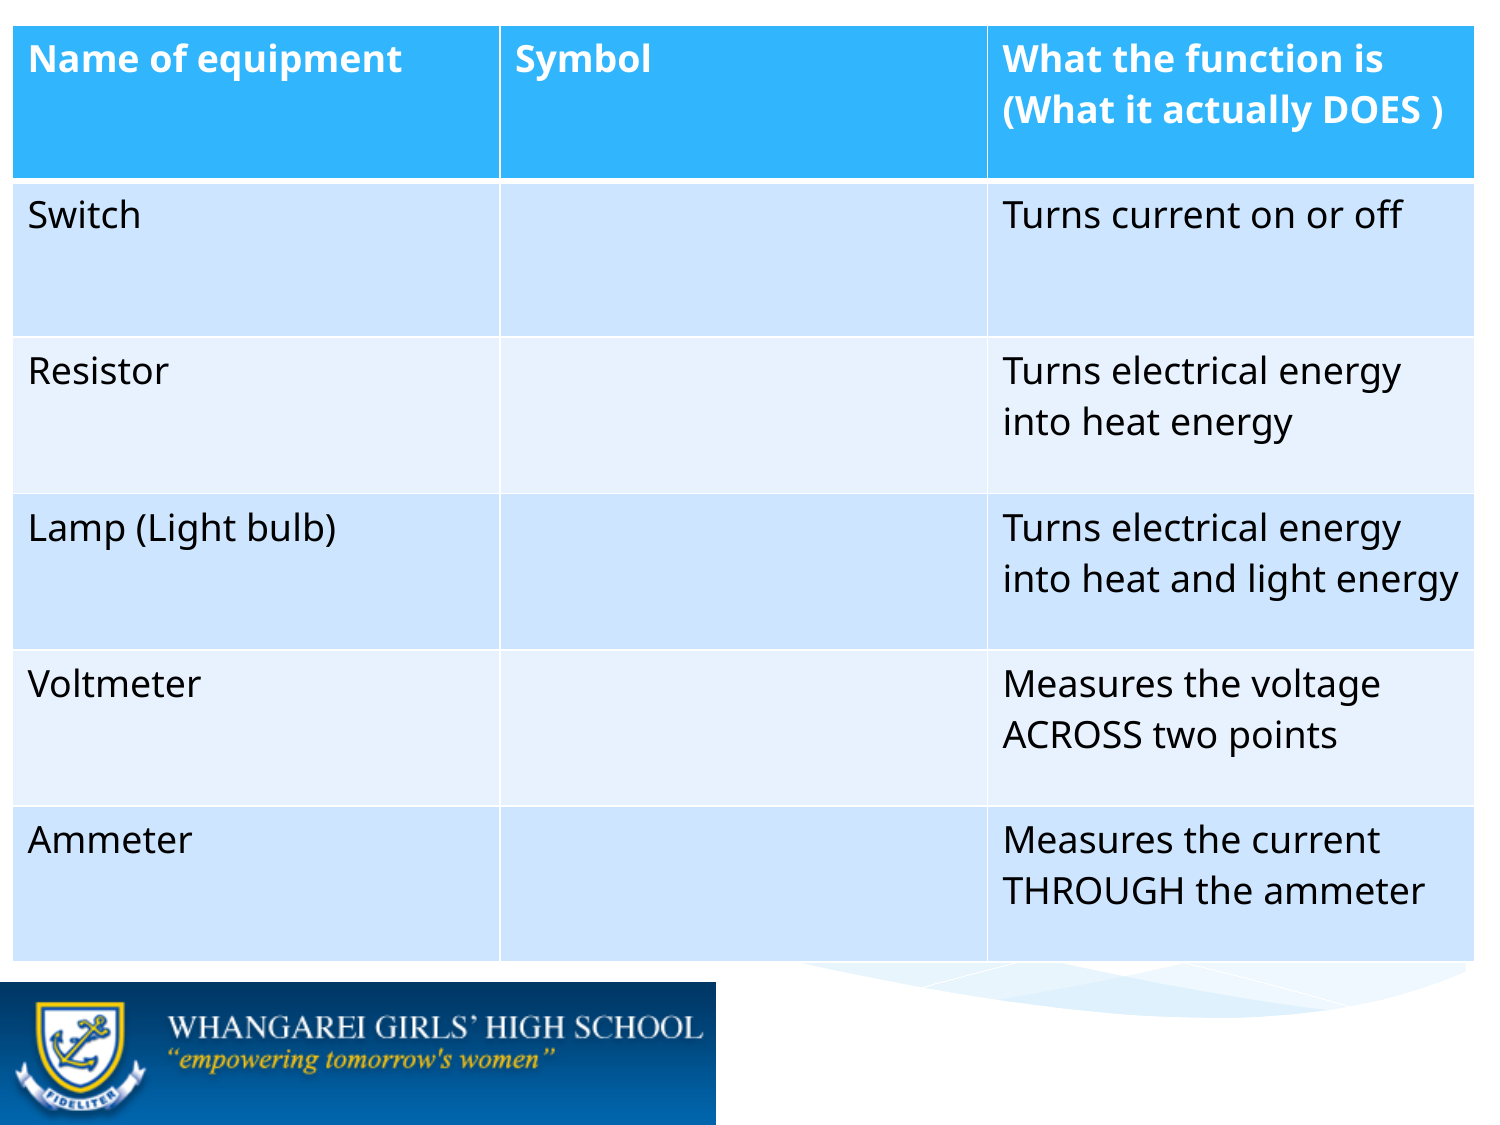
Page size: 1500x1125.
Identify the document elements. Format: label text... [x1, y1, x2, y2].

table_cell Voltmeter [13, 651, 499, 805]
table_cell Turns electrical energy into heat energy [988, 338, 1474, 493]
picture [0, 982, 716, 1125]
table_cell Turns current on or off [988, 184, 1474, 336]
table_header Name of equipment [13, 26, 499, 178]
table_cell Turns electrical energy into heat and light energy [988, 494, 1474, 649]
table_cell [501, 494, 987, 649]
table_cell Switch [13, 184, 499, 336]
table_cell Lamp (Light bulb) [13, 494, 499, 649]
table_cell Resistor [13, 338, 499, 493]
table_cell [501, 651, 987, 805]
table_cell [501, 338, 987, 493]
table_cell [501, 807, 987, 961]
table_cell [501, 184, 987, 336]
table_cell Measures the voltage ACROSS two points [988, 651, 1474, 805]
table_cell Ammeter [13, 807, 499, 961]
table_cell Measures the current THROUGH the ammeter [988, 807, 1474, 961]
table_header Symbol [501, 26, 987, 178]
table_header What the function is (What it actually DOES ) [988, 26, 1474, 178]
